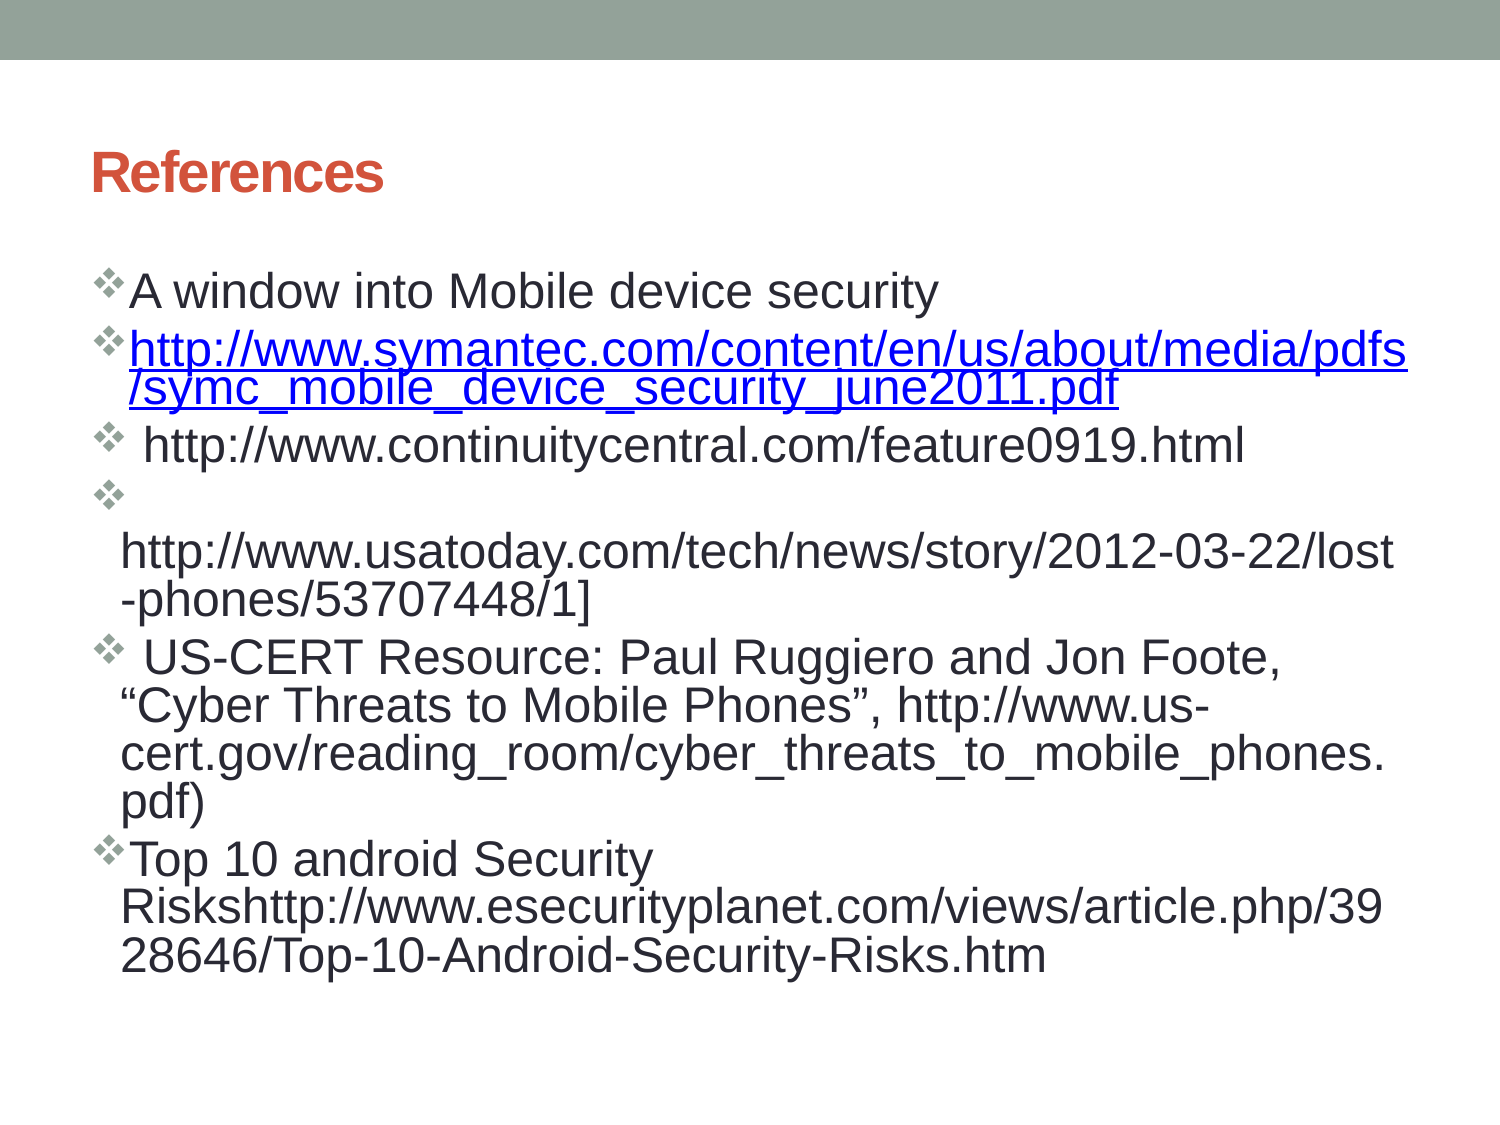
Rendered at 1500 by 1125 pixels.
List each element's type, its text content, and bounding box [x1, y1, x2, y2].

list A window into Mobile device security http://www.symantec.com/content/en/us/about/media/pdfs/symc_mobile_device_security_june2011.pdf http://www.continuitycentral.com/feature0919.html http://www.usatoday.com/tech/news/story/2012-03-22/lost-phones/53707448/1] US-CERT Resource: Paul Ruggiero and Jon Foote, “Cyber Threats to Mobile Phones”, http://www.us-cert.gov/reading_room/cyber_threats_to_mobile_phones.pdf) Top 10 android Security Riskshttp://www.esecurityplanet.com/views/article.php/3928646/Top-10-Android-Security-Risks.htm [75, 262, 1425, 1063]
title References [75, 87, 1425, 250]
